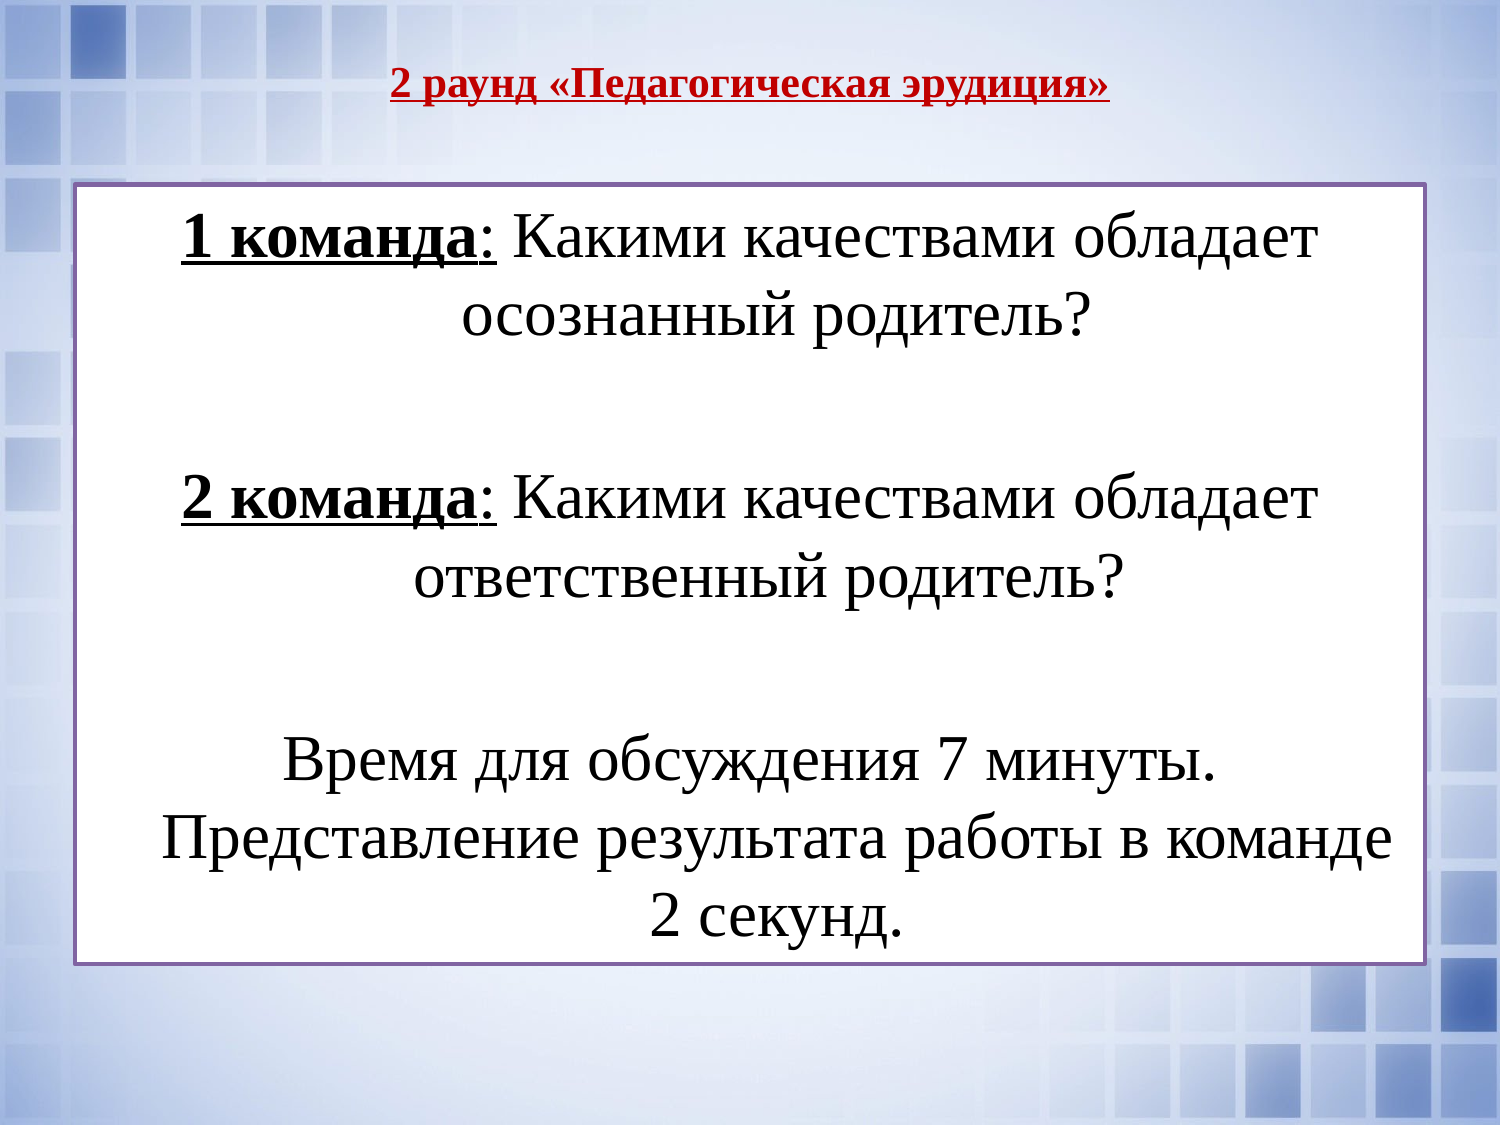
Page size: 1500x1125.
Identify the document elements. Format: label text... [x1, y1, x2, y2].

list 1 команда: Какими качествами обладает осознанный родитель? 2 команда: Какими качествами обладает ответственный родитель? Время для обсуждения 7 минуты. Представление результата работы в команде 2 секунд. [73, 182, 1427, 966]
title 2 раунд «Педагогическая эрудиция» [75, 45, 1425, 114]
picture [0, 0, 1500, 1125]
